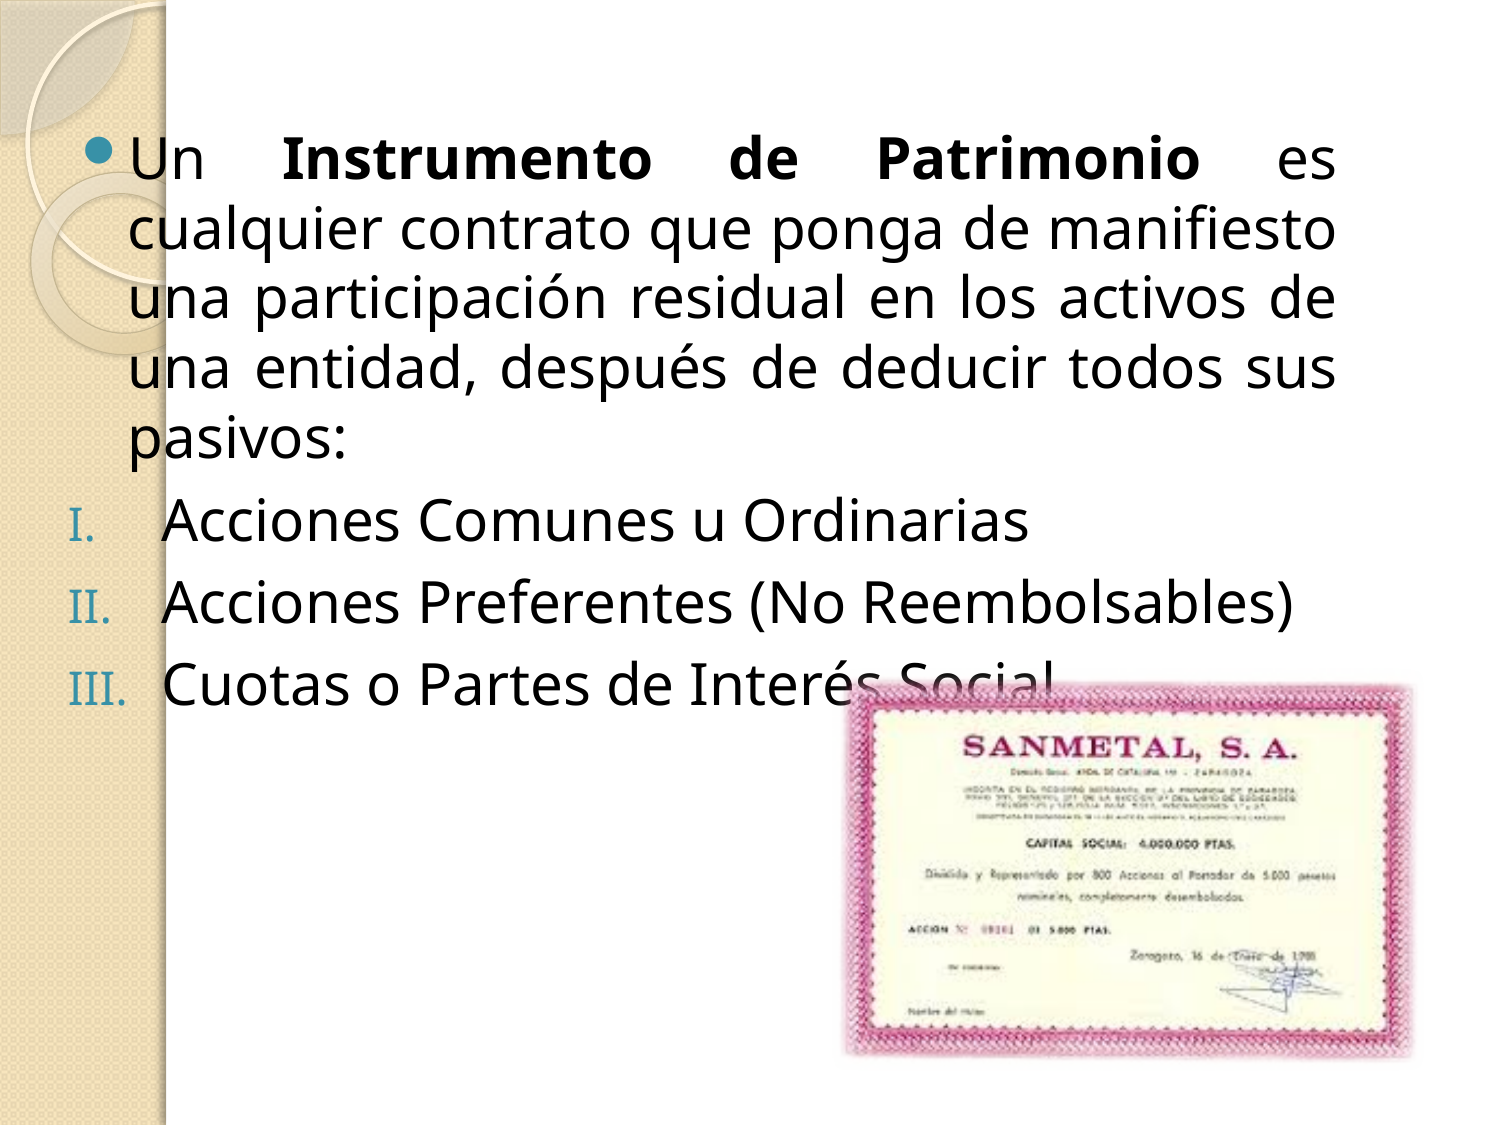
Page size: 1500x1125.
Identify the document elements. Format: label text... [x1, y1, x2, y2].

list Un Instrumento de Patrimonio es cualquier contrato que ponga de manifiesto una participación residual en los activos de una entidad, después de deducir todos sus pasivos: Acciones Comunes u Ordinarias Acciones Preferentes (No Reembolsables) Cuotas o Partes de Interés Social [53, 113, 1353, 776]
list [832, 668, 1424, 1071]
